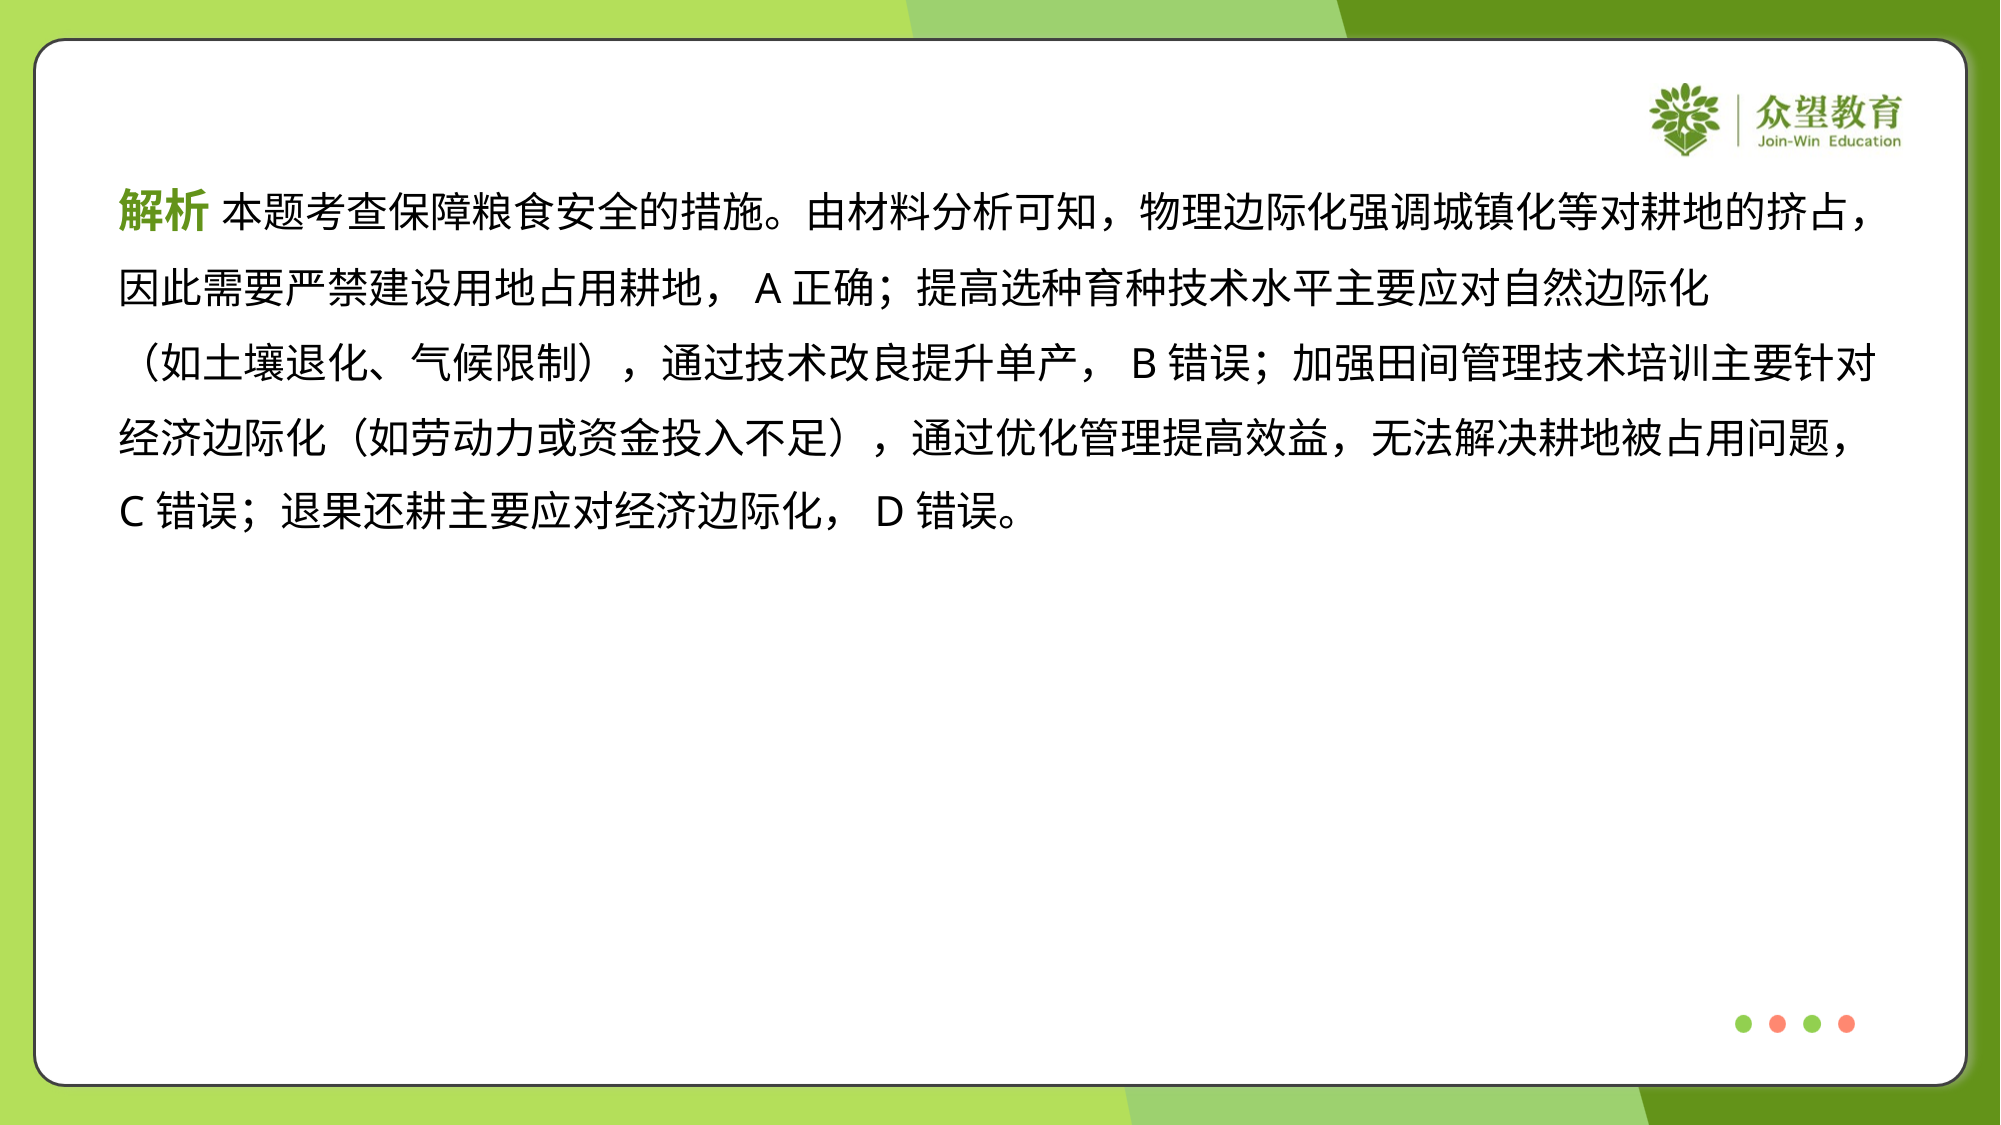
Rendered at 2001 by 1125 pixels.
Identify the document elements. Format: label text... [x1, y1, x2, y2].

picture [0, 0, 2000, 1125]
text_box 解析 本题考查保障粮食安全的措施。由材料分析可知，物理边际化强调城镇化等对耕地的挤占， 因此需要严禁建设用地占用耕地，A正确；提高选种育种技术水平主要应对自然边际化 （如土壤退化、气候限制），通过技术改良提升单产，B错误；加强田间管理技术培训主要针对 经济边际化（如劳动力或资金投入不足），通过优化管理提高效益，无法解决耕地被占用问题， C错误；退果还耕主要应对经济边际化，D错误。 [118, 159, 1883, 527]
